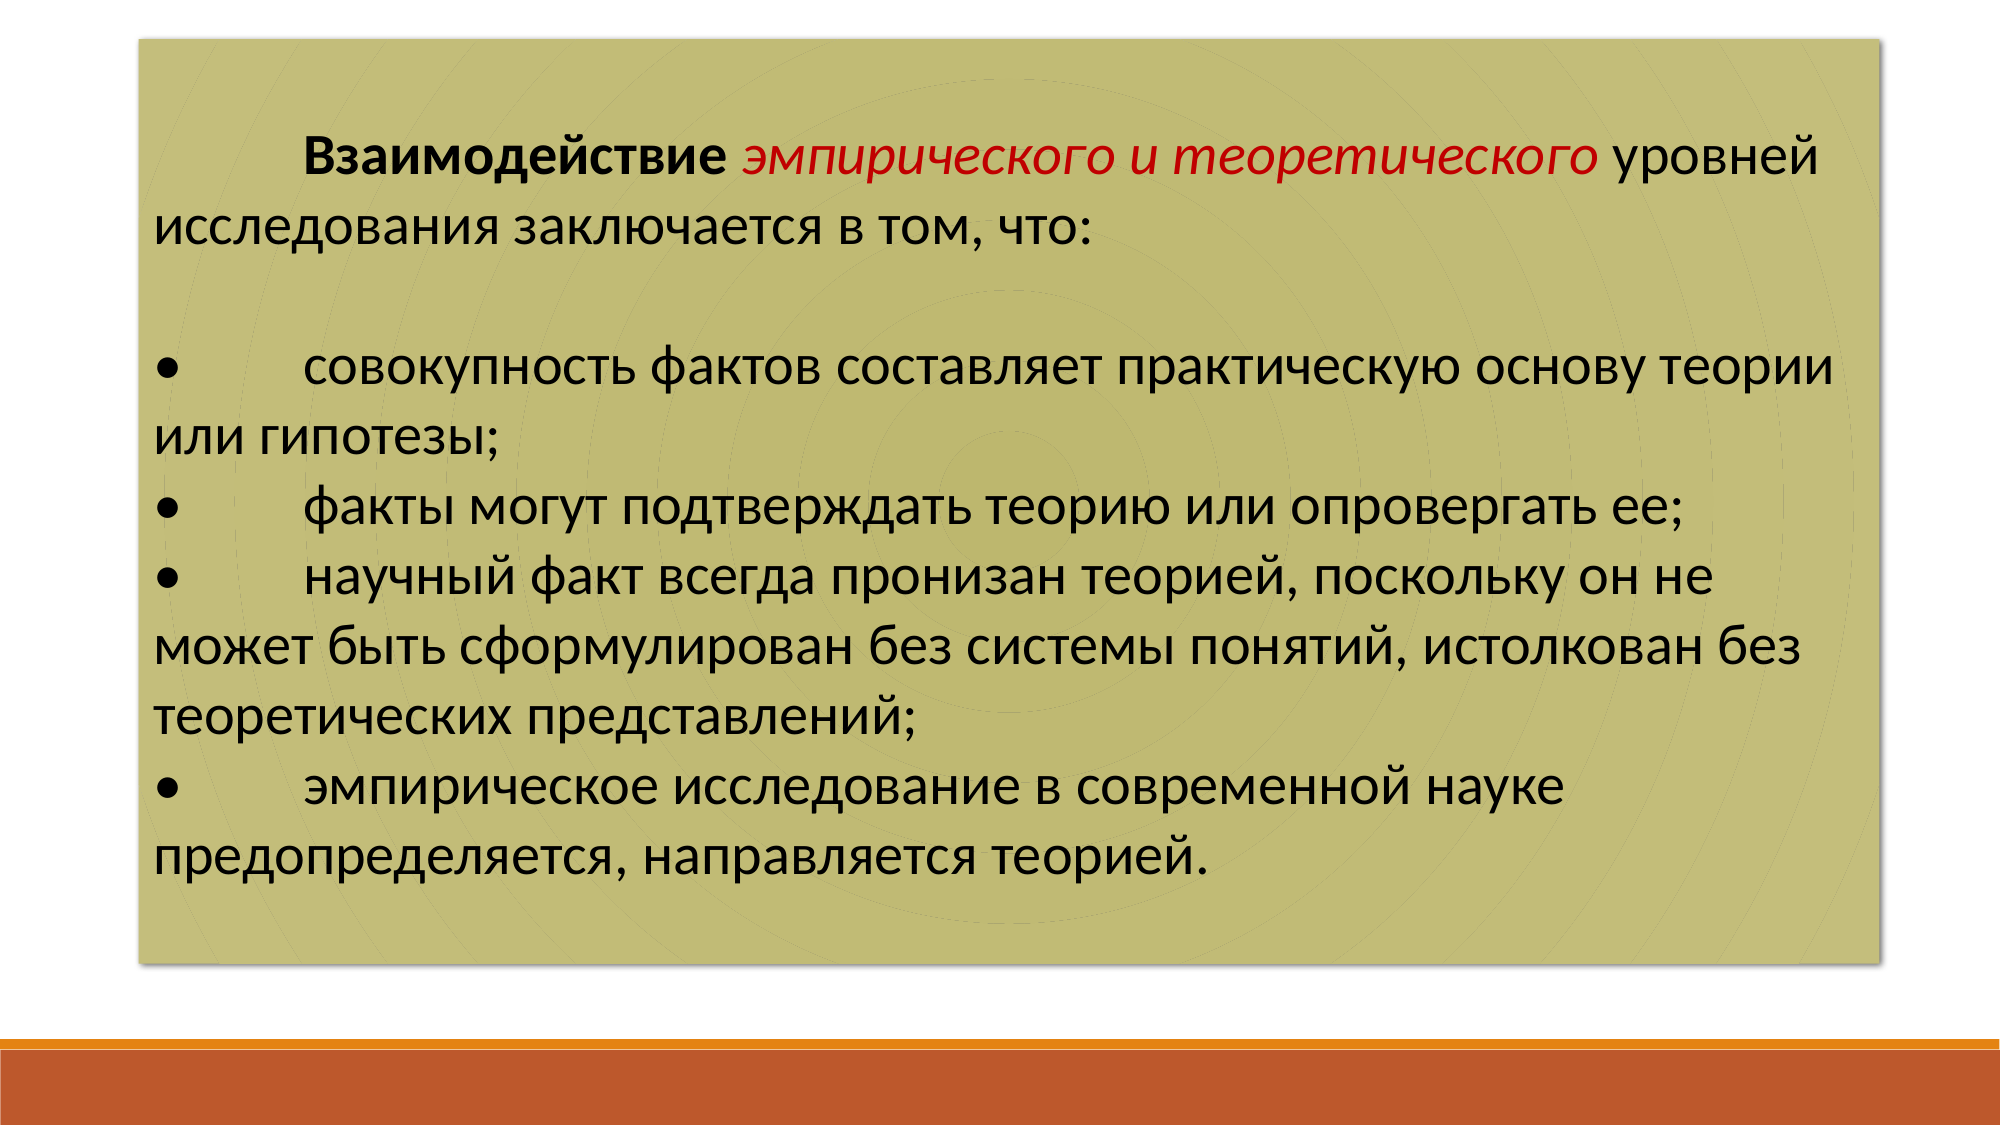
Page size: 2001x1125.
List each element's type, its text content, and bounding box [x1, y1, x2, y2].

text_box Взаимодействие эмпирического и теоретического уровней исследования заключается в том, что: • совокупность фактов составляет практическую основу теории или гипотезы; • факты могут подтверждать теорию или опровергать ее; • научный факт всегда пронизан теорией, поскольку он не может быть сформулирован без системы понятий, истолкован без теоретических представлений; • эмпирическое исследование в современной науке предопределяется, направляется теорией. [138, 39, 1880, 964]
